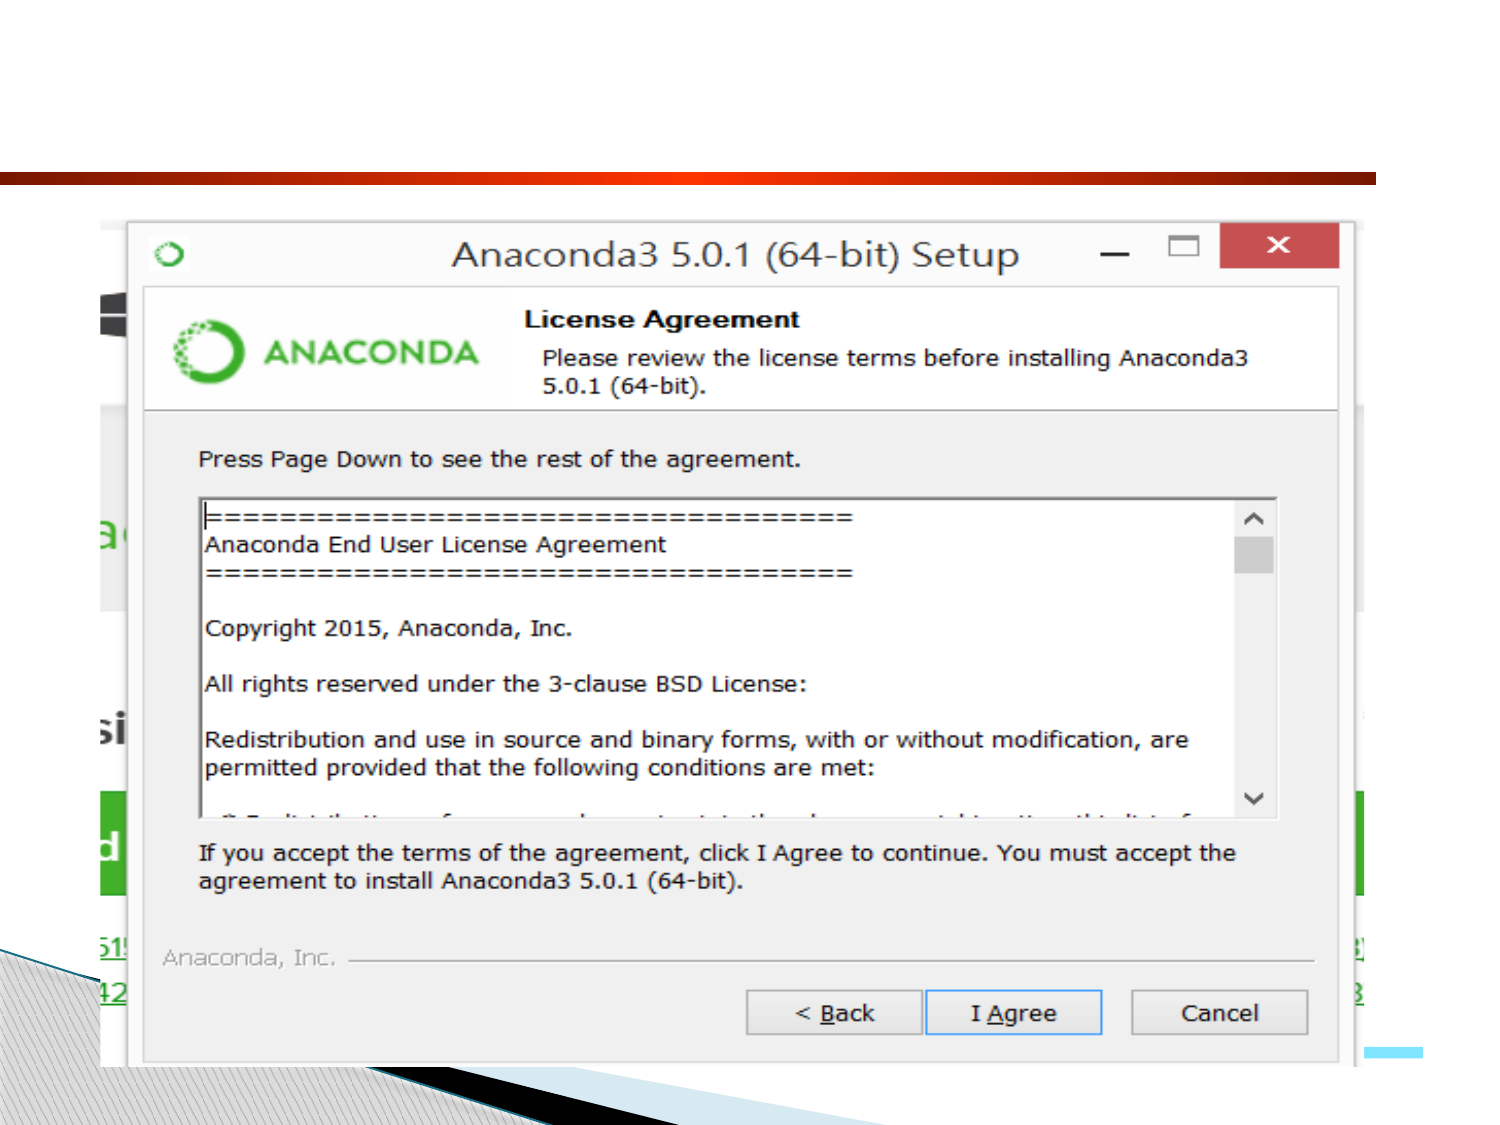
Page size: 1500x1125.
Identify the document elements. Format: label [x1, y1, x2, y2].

picture [100, 219, 1365, 1067]
